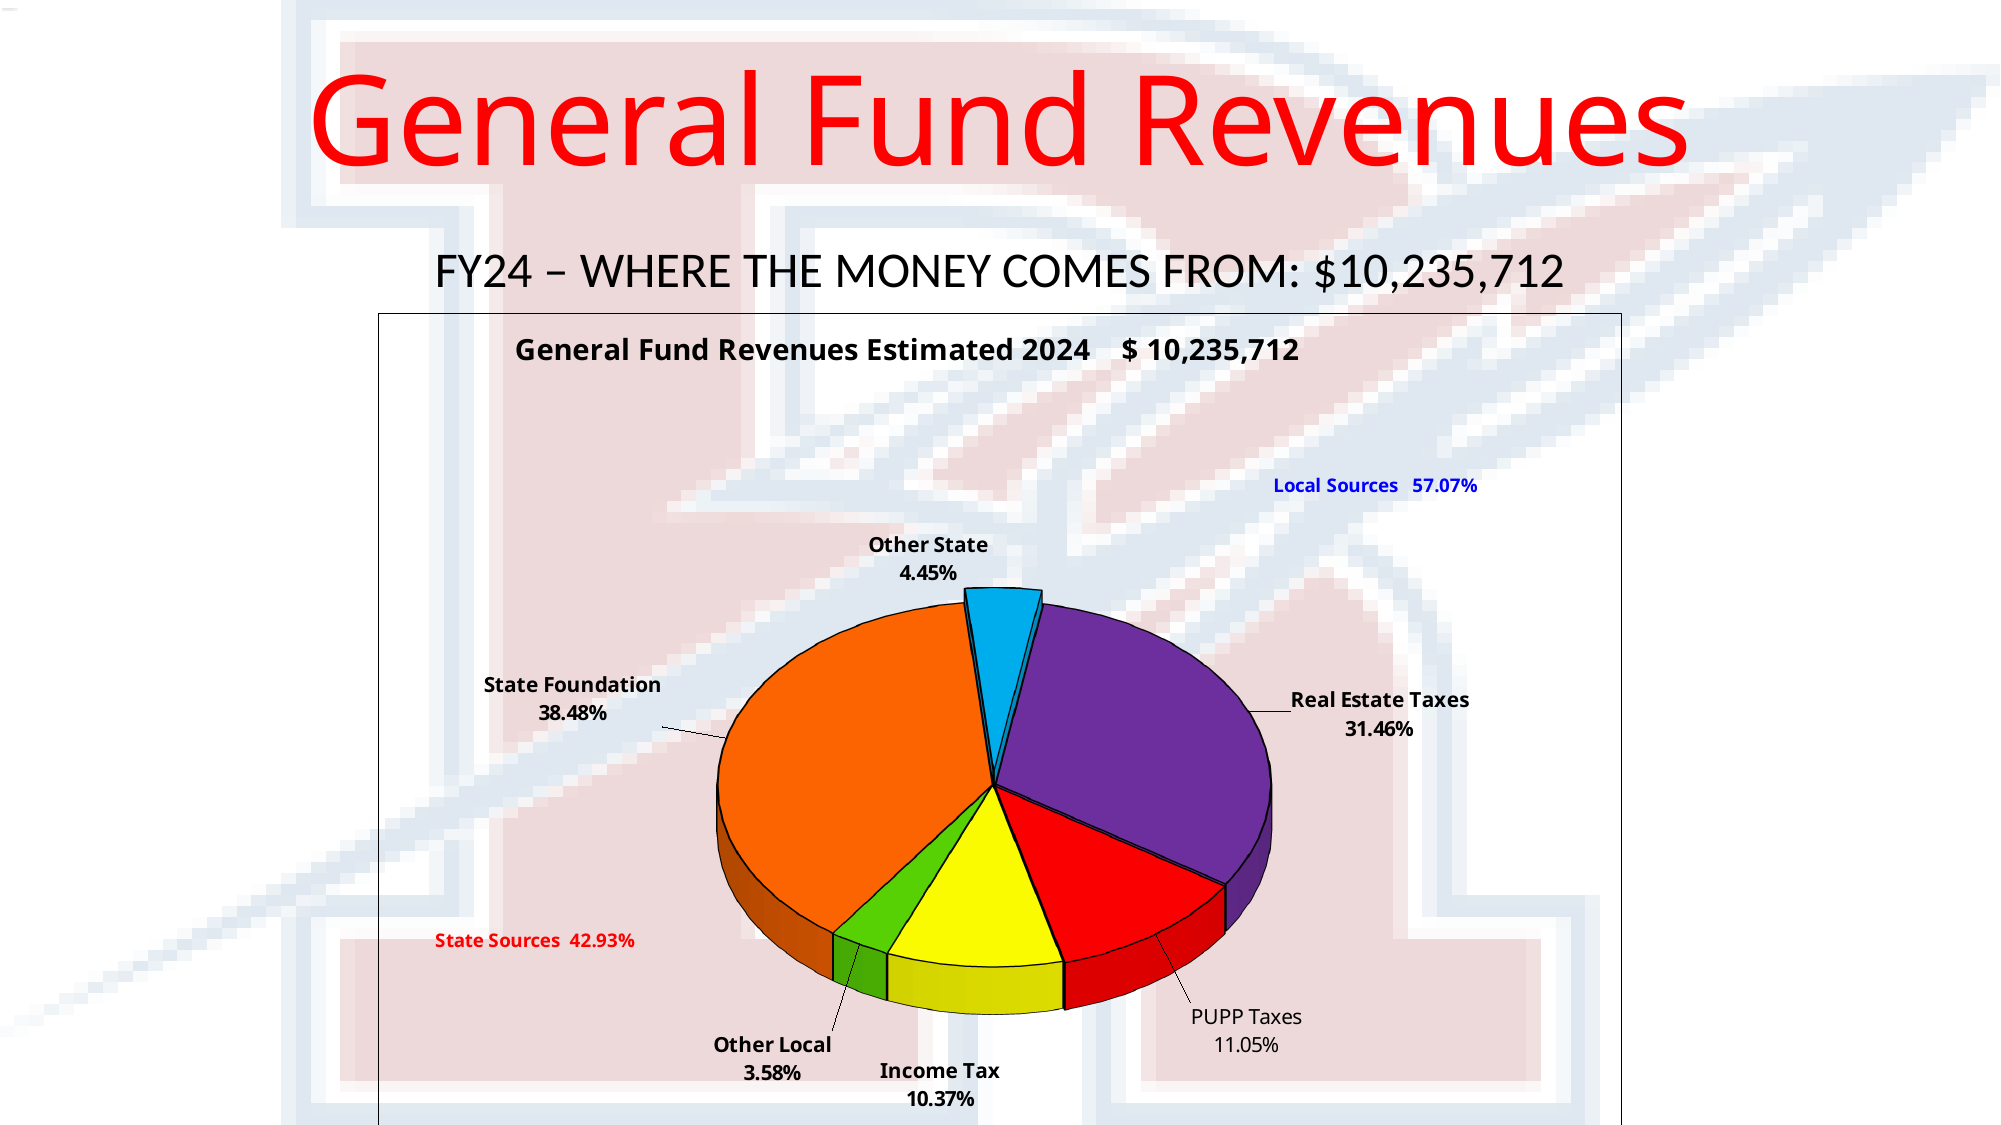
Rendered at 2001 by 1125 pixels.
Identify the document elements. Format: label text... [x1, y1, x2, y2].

subtitle FY24 – WHERE THE MONEY COMES FROM: $10,235,712 [249, 236, 1750, 395]
title General Fund Revenues [249, 41, 1750, 200]
chart [378, 312, 1622, 1125]
